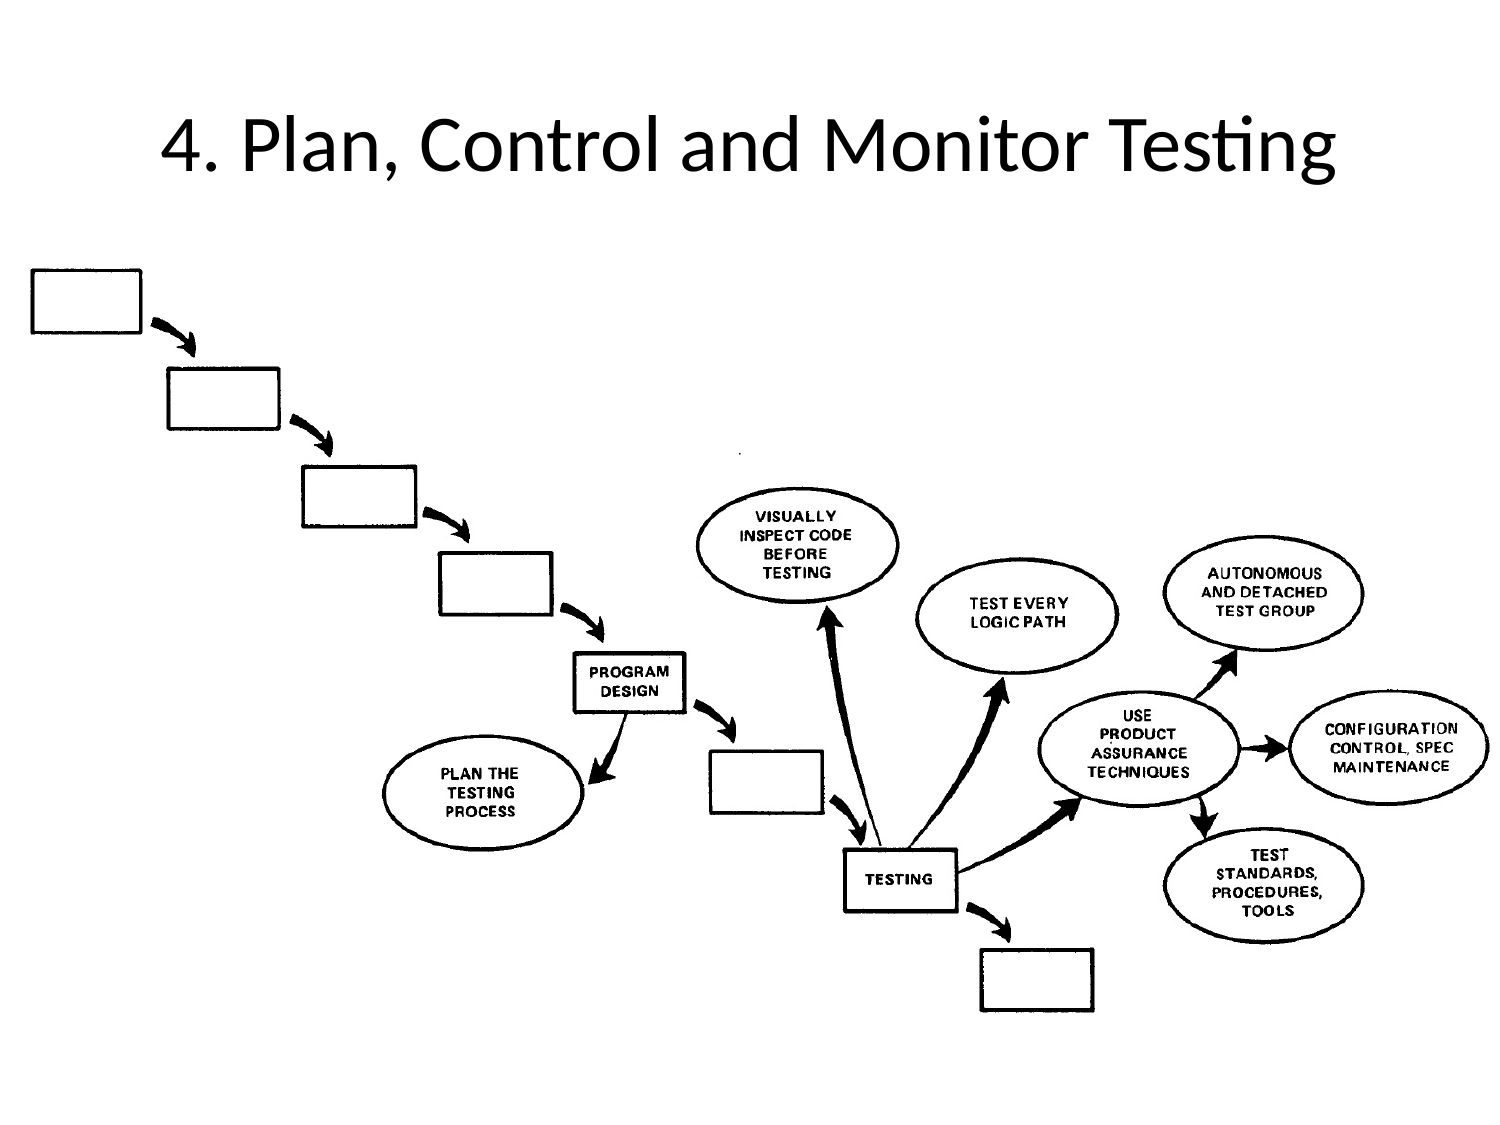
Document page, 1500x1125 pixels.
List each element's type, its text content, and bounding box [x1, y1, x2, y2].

title 4. Plan, Control and Monitor Testing [75, 45, 1425, 233]
picture [0, 255, 1500, 1033]
